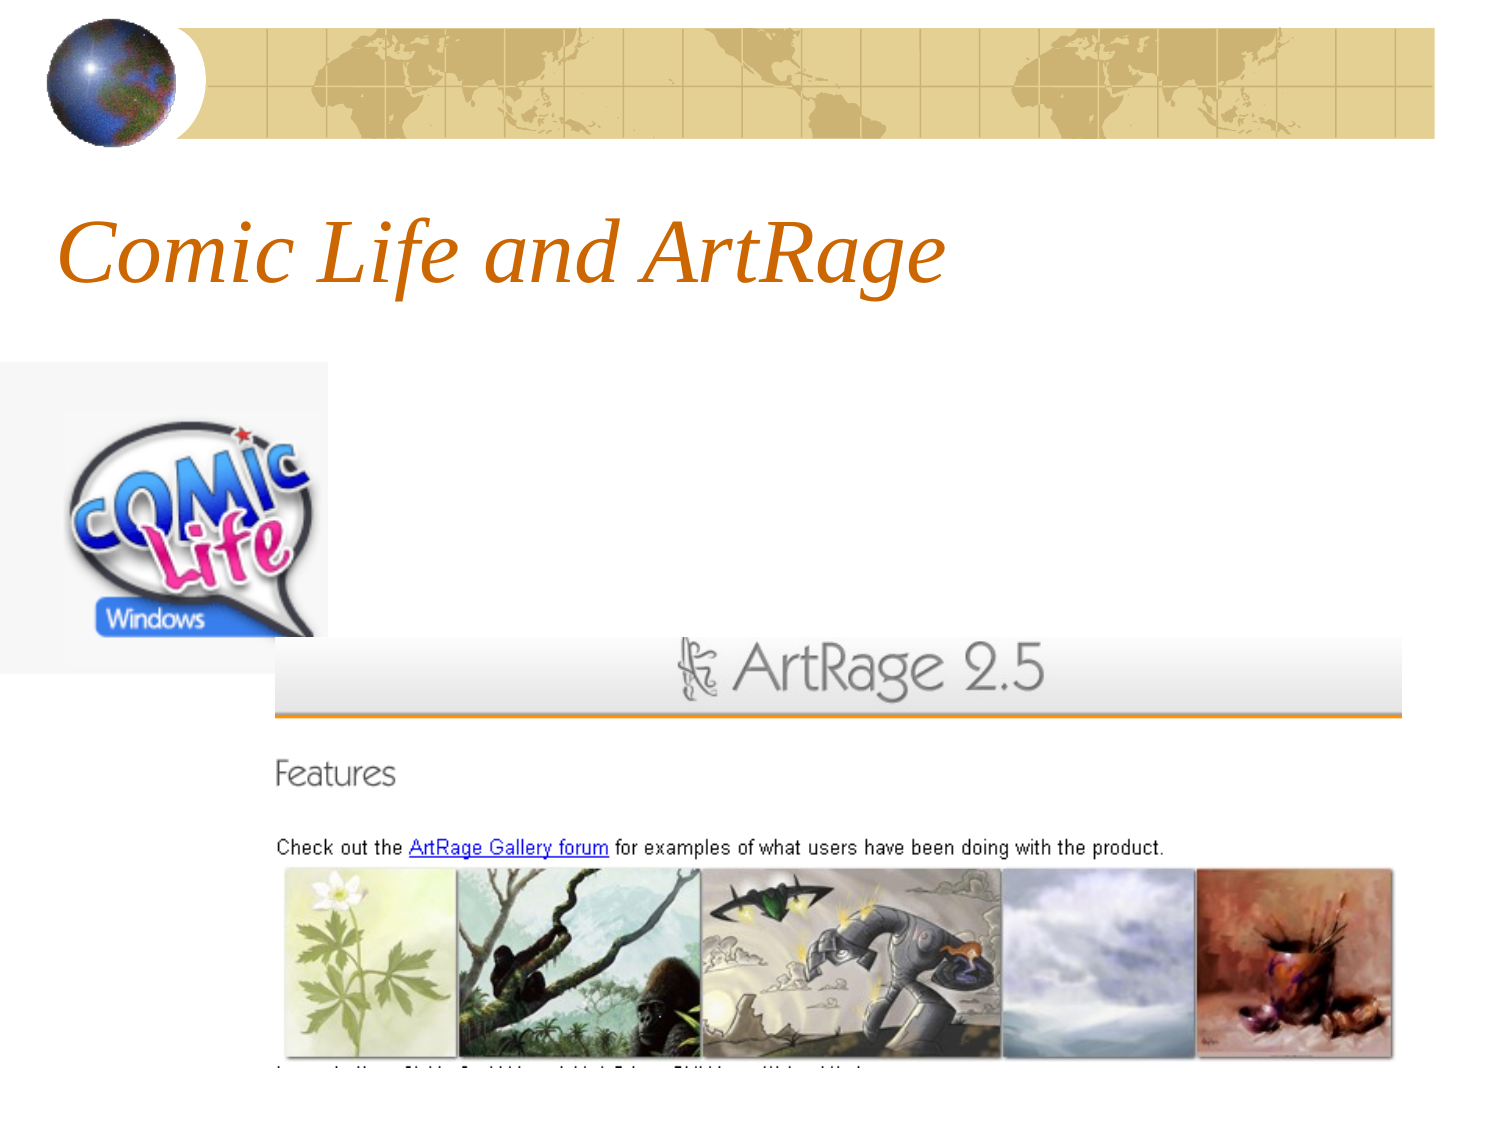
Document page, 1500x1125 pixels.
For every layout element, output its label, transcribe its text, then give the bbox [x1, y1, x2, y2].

title Comic Life and ArtRage [40, 152, 1316, 341]
picture [42, 14, 190, 151]
picture [0, 362, 1402, 1068]
